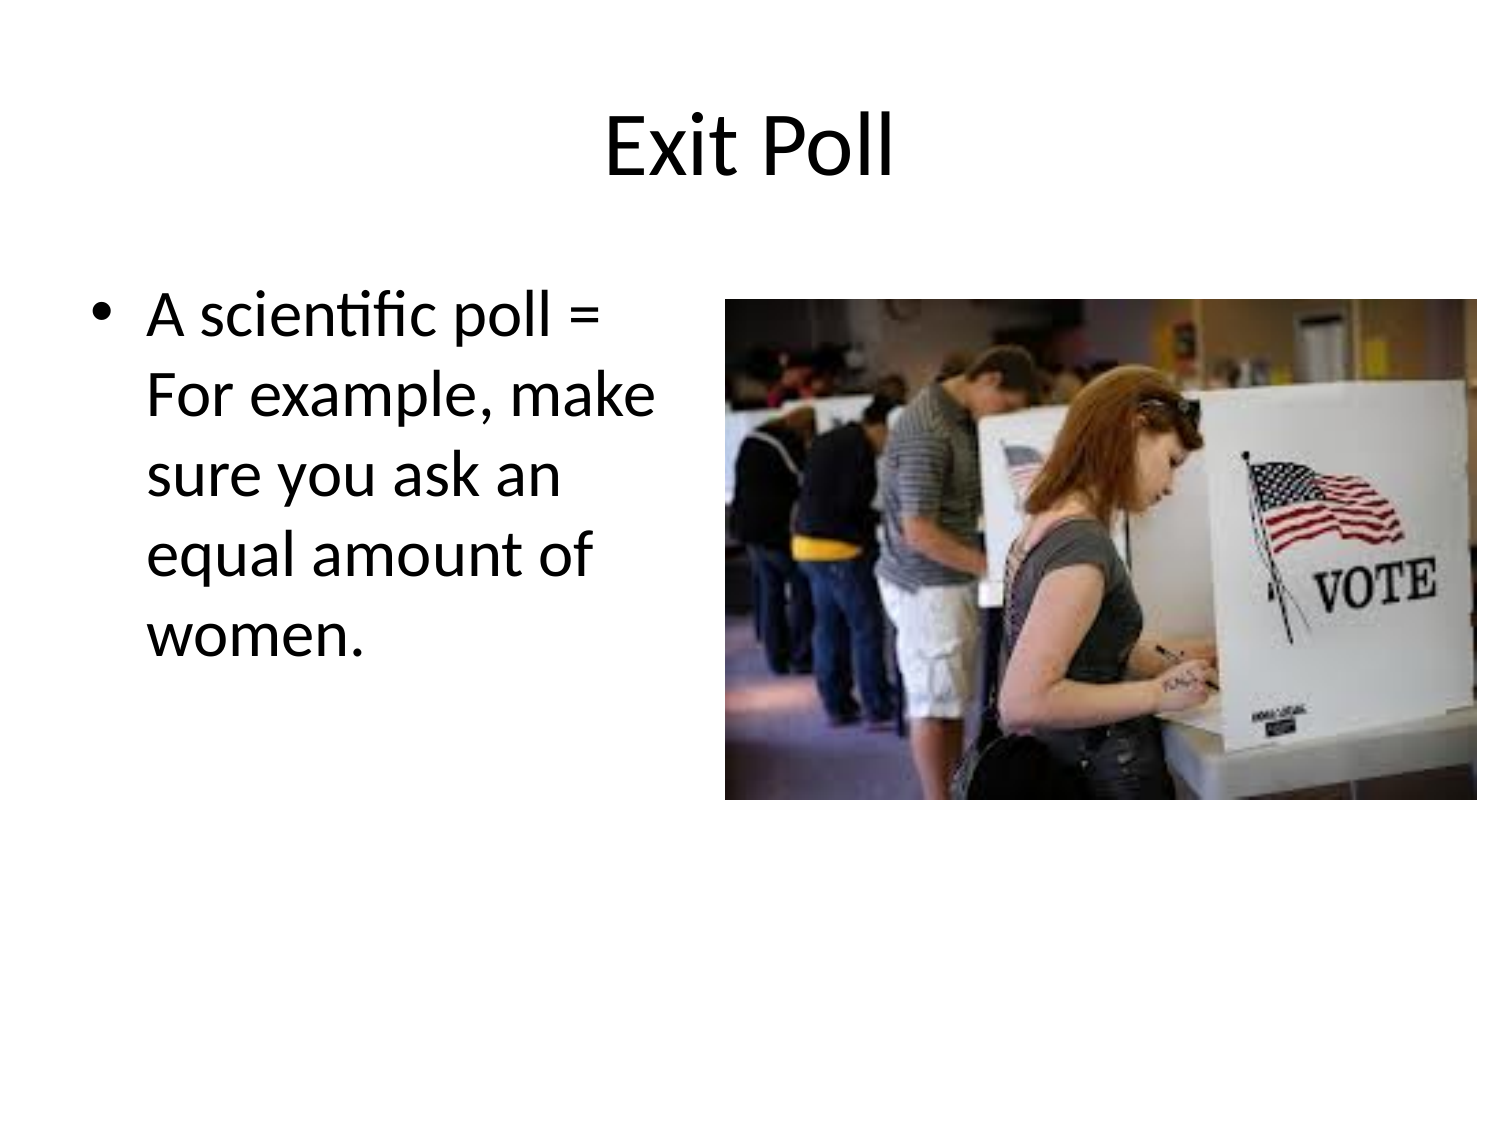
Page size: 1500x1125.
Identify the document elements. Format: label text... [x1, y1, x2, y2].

picture [724, 299, 1477, 801]
list A scientific poll = For example, make sure you ask an equal amount of women. [75, 262, 688, 1005]
title Exit Poll [75, 45, 1425, 233]
